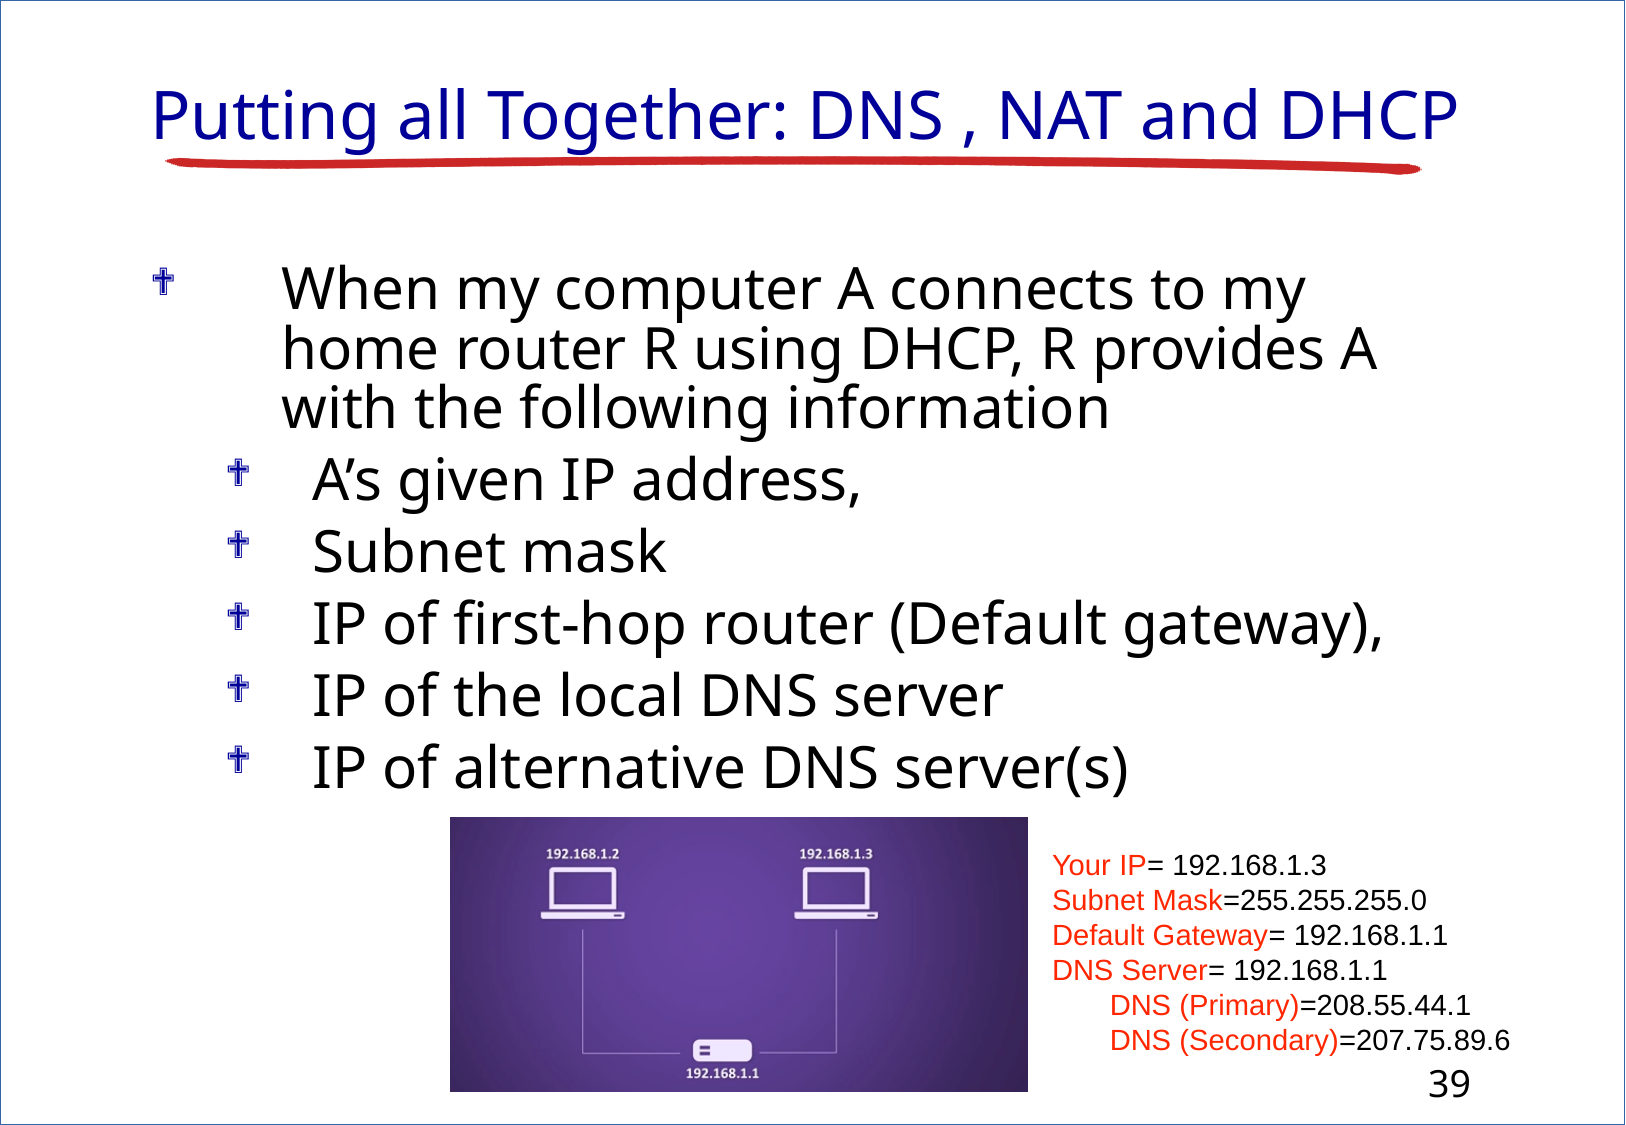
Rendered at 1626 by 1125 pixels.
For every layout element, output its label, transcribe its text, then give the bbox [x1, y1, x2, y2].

picture [160, 151, 1436, 180]
text_box Your IP= 192.168.1.3 Subnet Mask=255.255.255.0 Default Gateway= 192.168.1.1 DNS Server= 192.168.1.1 DNS (Primary)=208.55.44.1 DNS (Secondary)=207.75.89.6 [1052, 846, 1527, 1091]
picture [449, 817, 1029, 1092]
title Putting all Together: DNS , NAT and DHCP [149, 37, 1478, 188]
text_box [0, 0, 1625, 1125]
text_box 39 [1428, 1060, 1540, 1106]
list When my computer A connects to my home router R using DHCP, R provides A with the following information A’s given IP address, Subnet mask IP of first-hop router (Default gateway), IP of the local DNS server IP of alternative DNS server(s) [149, 261, 1426, 1026]
